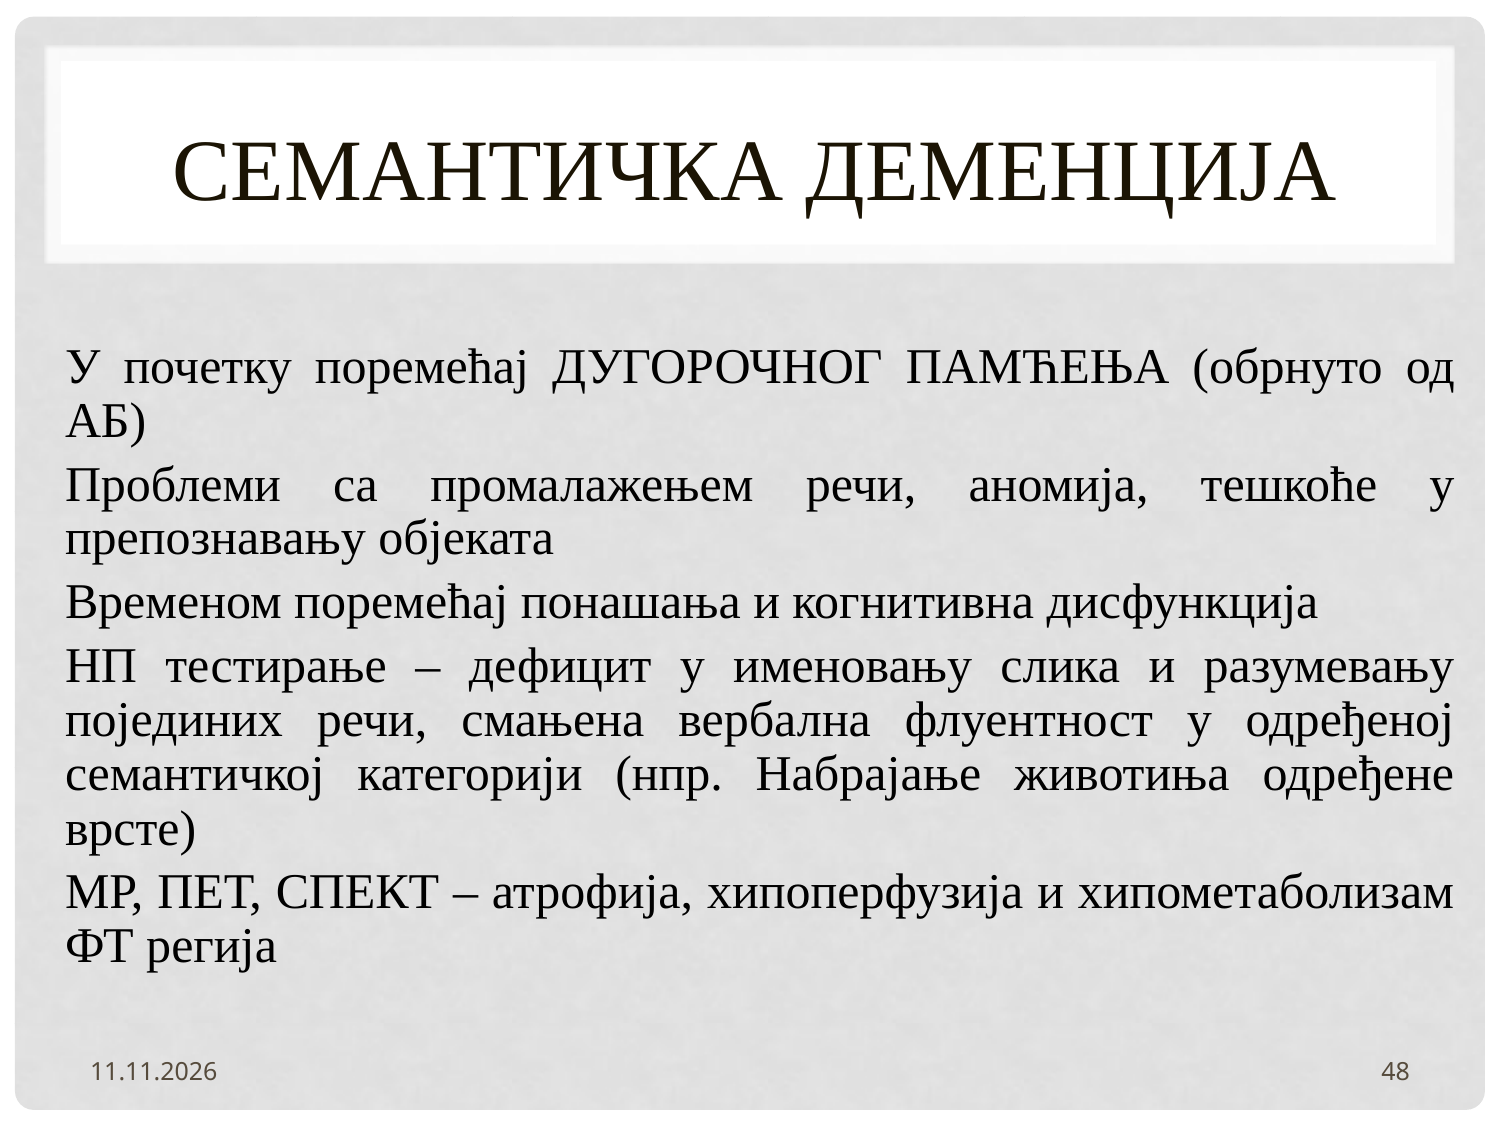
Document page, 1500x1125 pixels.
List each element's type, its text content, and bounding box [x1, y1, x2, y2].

text_box У почетку поремећај ДУГОРОЧНОГ ПАМЋЕЊА (обрнуто од АБ) Проблеми са промалажењем речи, аномија, тешкоће у препознавању објеката Временом поремећај понашања и когнитивна дисфункција НП тестирање – дефицит у именовању слика и разумевању појединих речи, смањена вербална флуентност у одређеној семантичкој категорији (нпр. Набрајање животиња одређене врсте) МР, ПЕТ, СПЕКТ – атрофија, хипоперфузија и хипометаболизам ФТ регијa [49, 262, 1470, 1038]
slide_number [75, 1042, 425, 1103]
title СЕМАНТИЧКА ДЕМЕНЦИЈА [39, 71, 1471, 259]
slide_number 48 [1074, 1042, 1425, 1103]
